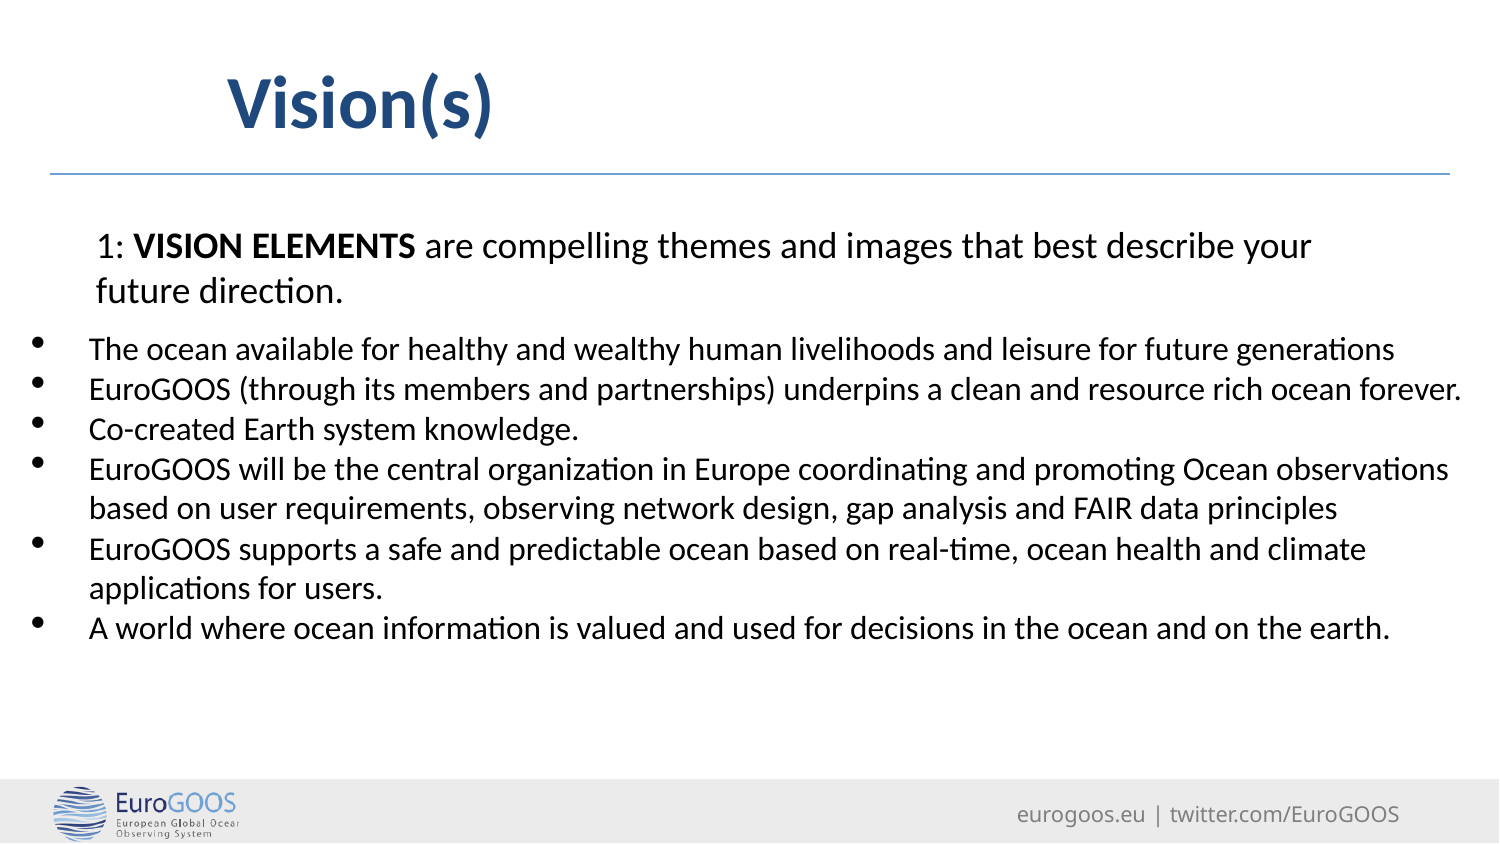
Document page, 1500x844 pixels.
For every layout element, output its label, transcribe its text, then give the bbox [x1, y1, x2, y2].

text_box 1: VISION ELEMENTS are compelling themes and images that best describe your future direction. [81, 178, 1375, 318]
picture [49, 782, 239, 844]
text_box The ocean available for healthy and wealthy human livelihoods and leisure for future generations EuroGOOS (through its members and partnerships) underpins a clean and resource rich ocean forever. Co-created Earth system knowledge. EuroGOOS will be the central organization in Europe coordinating and promoting Ocean observations based on user requirements, observing network design, gap analysis and FAIR data principles EuroGOOS supports a safe and predictable ocean based on real-time, ocean health and climate applications for users. A world where ocean information is valued and used for decisions in the ocean and on the earth. [17, 319, 1500, 654]
text_box [0, 777, 1500, 844]
text_box Vision(s) [227, 53, 496, 151]
text_box eurogoos.eu | twitter.com/EuroGOOS [1016, 802, 1401, 835]
